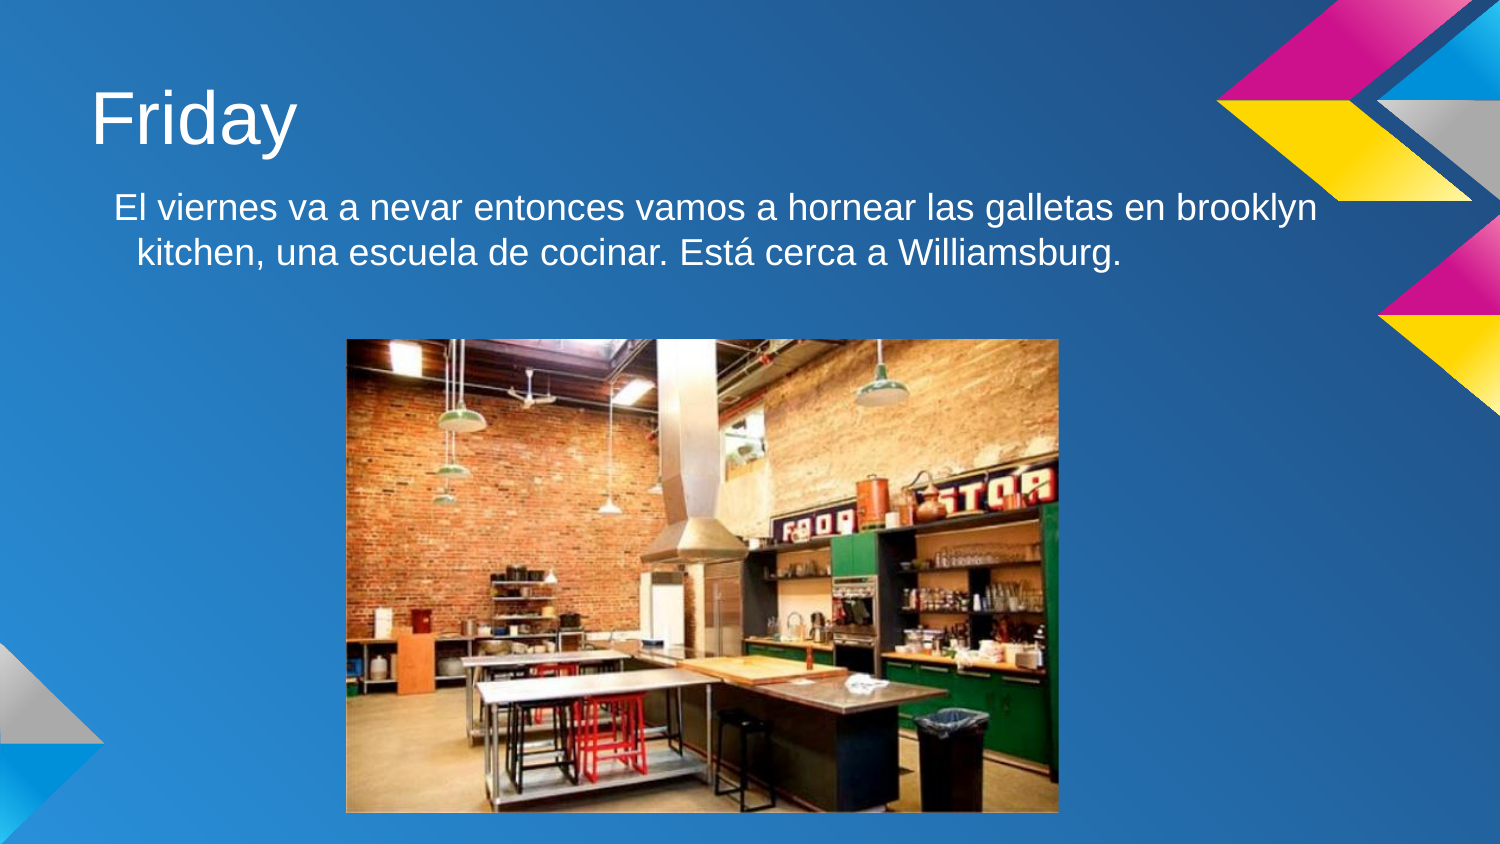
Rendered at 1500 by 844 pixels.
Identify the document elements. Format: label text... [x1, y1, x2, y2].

text_box [346, 339, 1059, 813]
title Friday [75, 33, 1204, 167]
list El viernes va a nevar entonces vamos a hornear las galletas en brooklyn kitchen, una escuela de cocinar. Está cerca a Williamsburg. [65, 167, 1416, 764]
